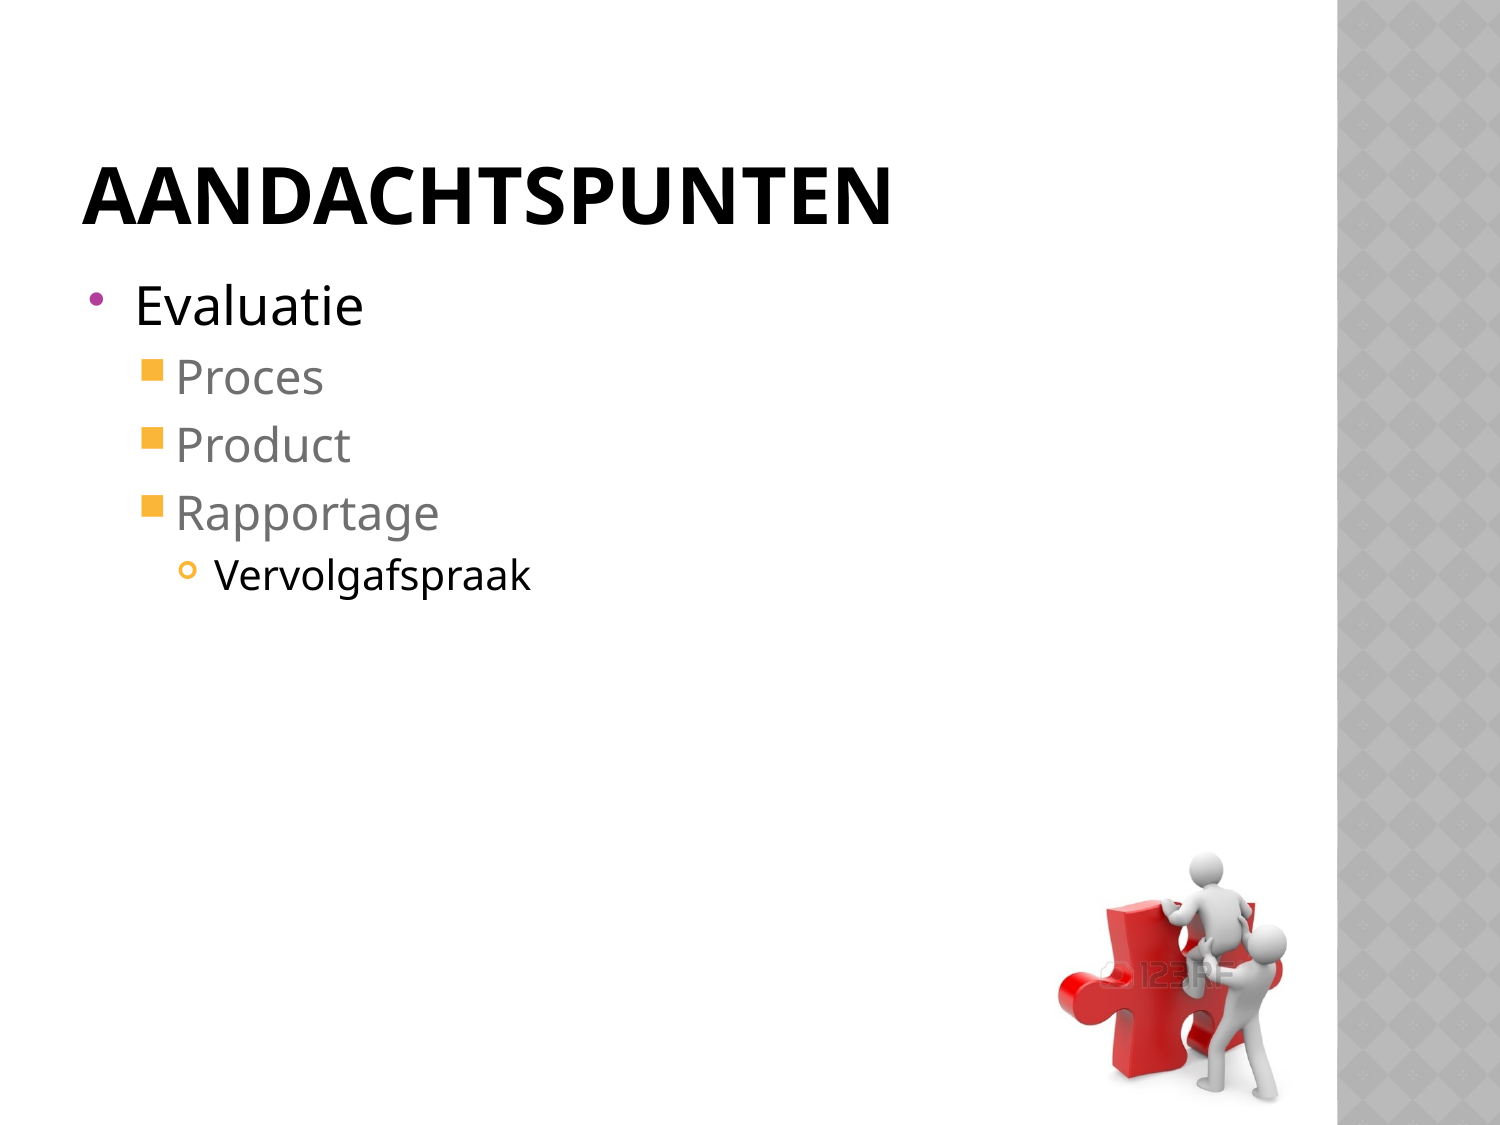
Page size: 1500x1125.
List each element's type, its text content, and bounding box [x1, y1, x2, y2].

list Evaluatie Proces Product Rapportage Vervolgafspraak [75, 264, 1263, 1059]
picture [1021, 823, 1324, 1125]
title aandachtspunten [75, 52, 1263, 240]
